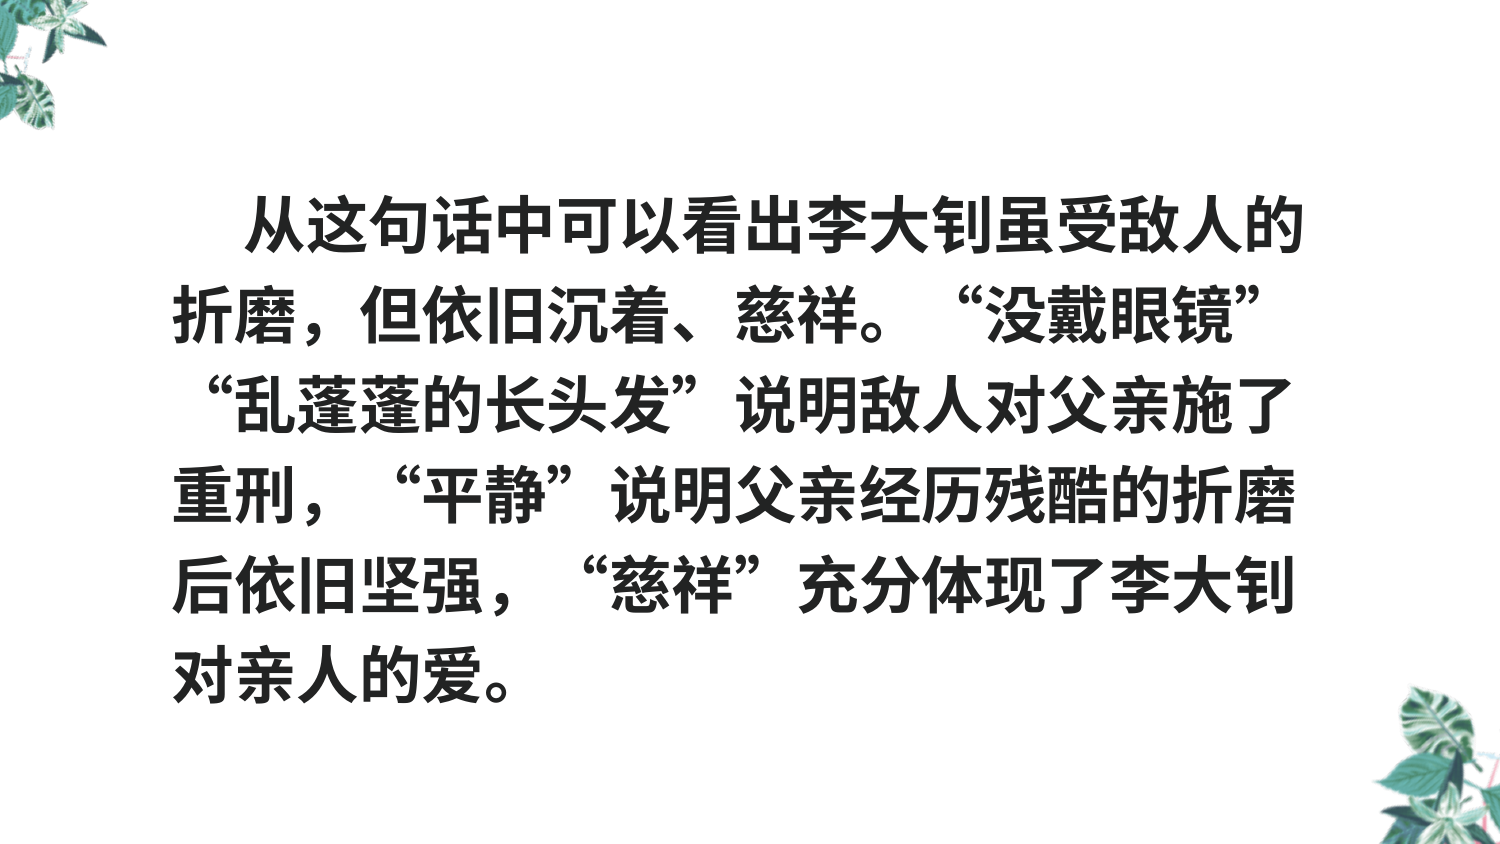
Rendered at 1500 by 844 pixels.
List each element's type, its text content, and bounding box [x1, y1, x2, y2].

picture [1294, 595, 1500, 844]
text_box 从这句话中可以看出李大钊虽受敌人的折磨，但依旧沉着、慈祥。“没戴眼镜”“乱蓬蓬的长头发”说明敌人对父亲施了重刑，“平静”说明父亲经历残酷的折磨后依旧坚强，“慈祥”充分体现了李大钊对亲人的爱。 [157, 163, 1362, 718]
picture [0, 0, 148, 167]
